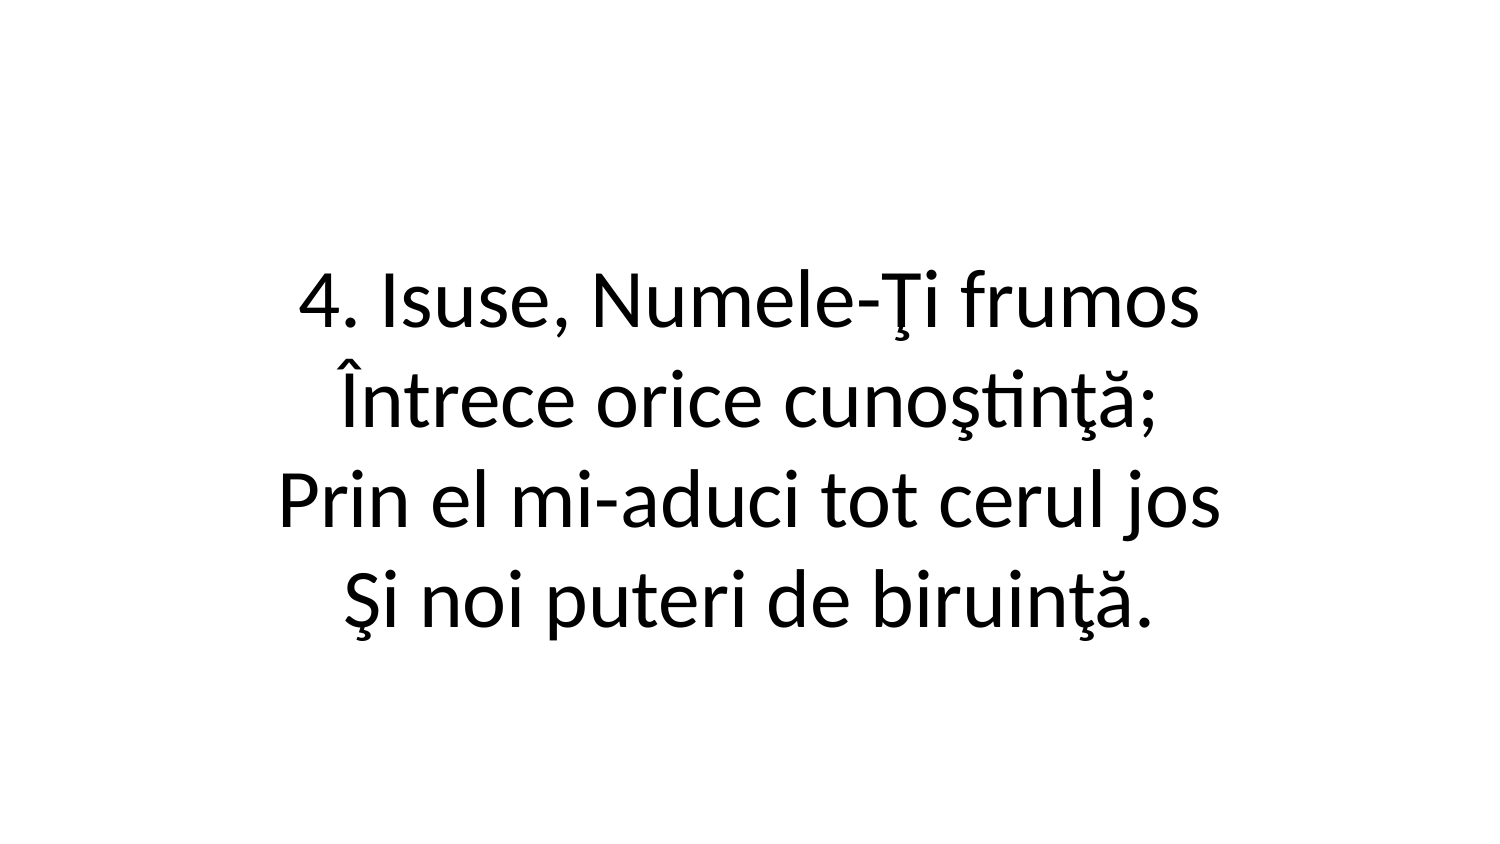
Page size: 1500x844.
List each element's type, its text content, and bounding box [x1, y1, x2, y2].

text_box 4. Isuse, Numele-Ţi frumos Întrece orice cunoştinţă; Prin el mi-aduci tot cerul jos Şi noi puteri de biruinţă. [262, 192, 1238, 652]
